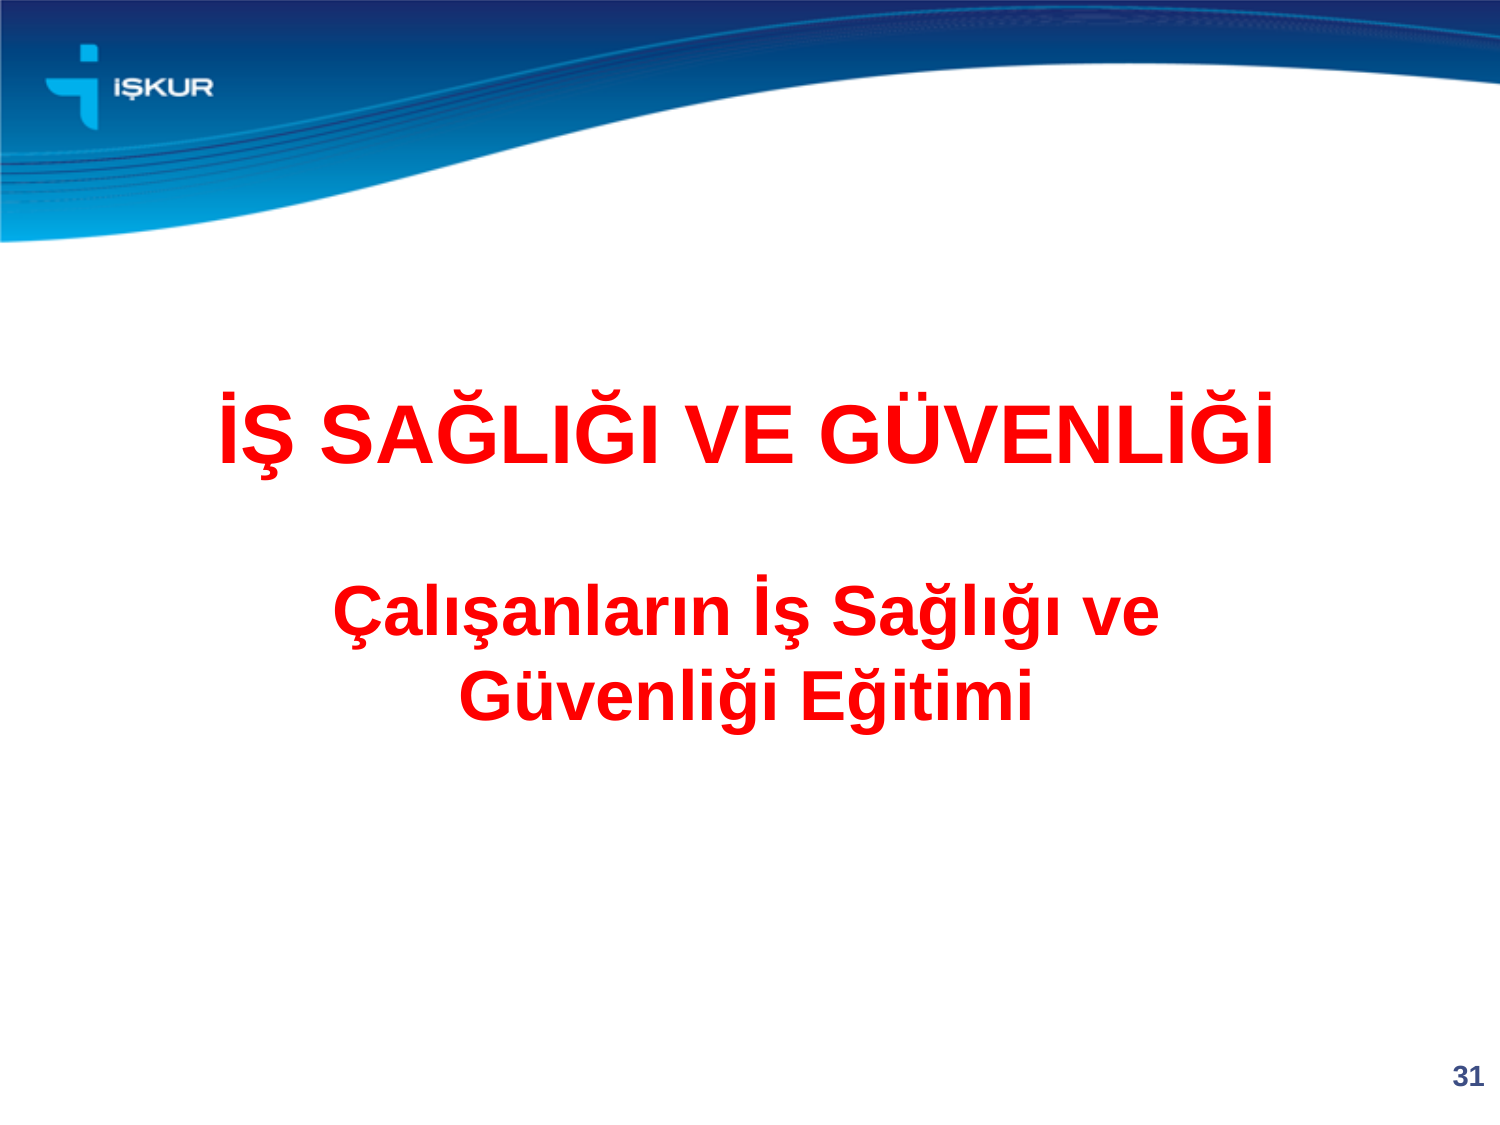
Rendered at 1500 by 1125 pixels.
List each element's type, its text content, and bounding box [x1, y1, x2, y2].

text_box İŞ SAĞLIĞI VE GÜVENLİĞİ Çalışanların İş Sağlığı ve Güvenliği Eğitimi [178, 371, 1302, 869]
slide_number 31 [1414, 1049, 1500, 1125]
picture [0, 0, 1500, 1125]
